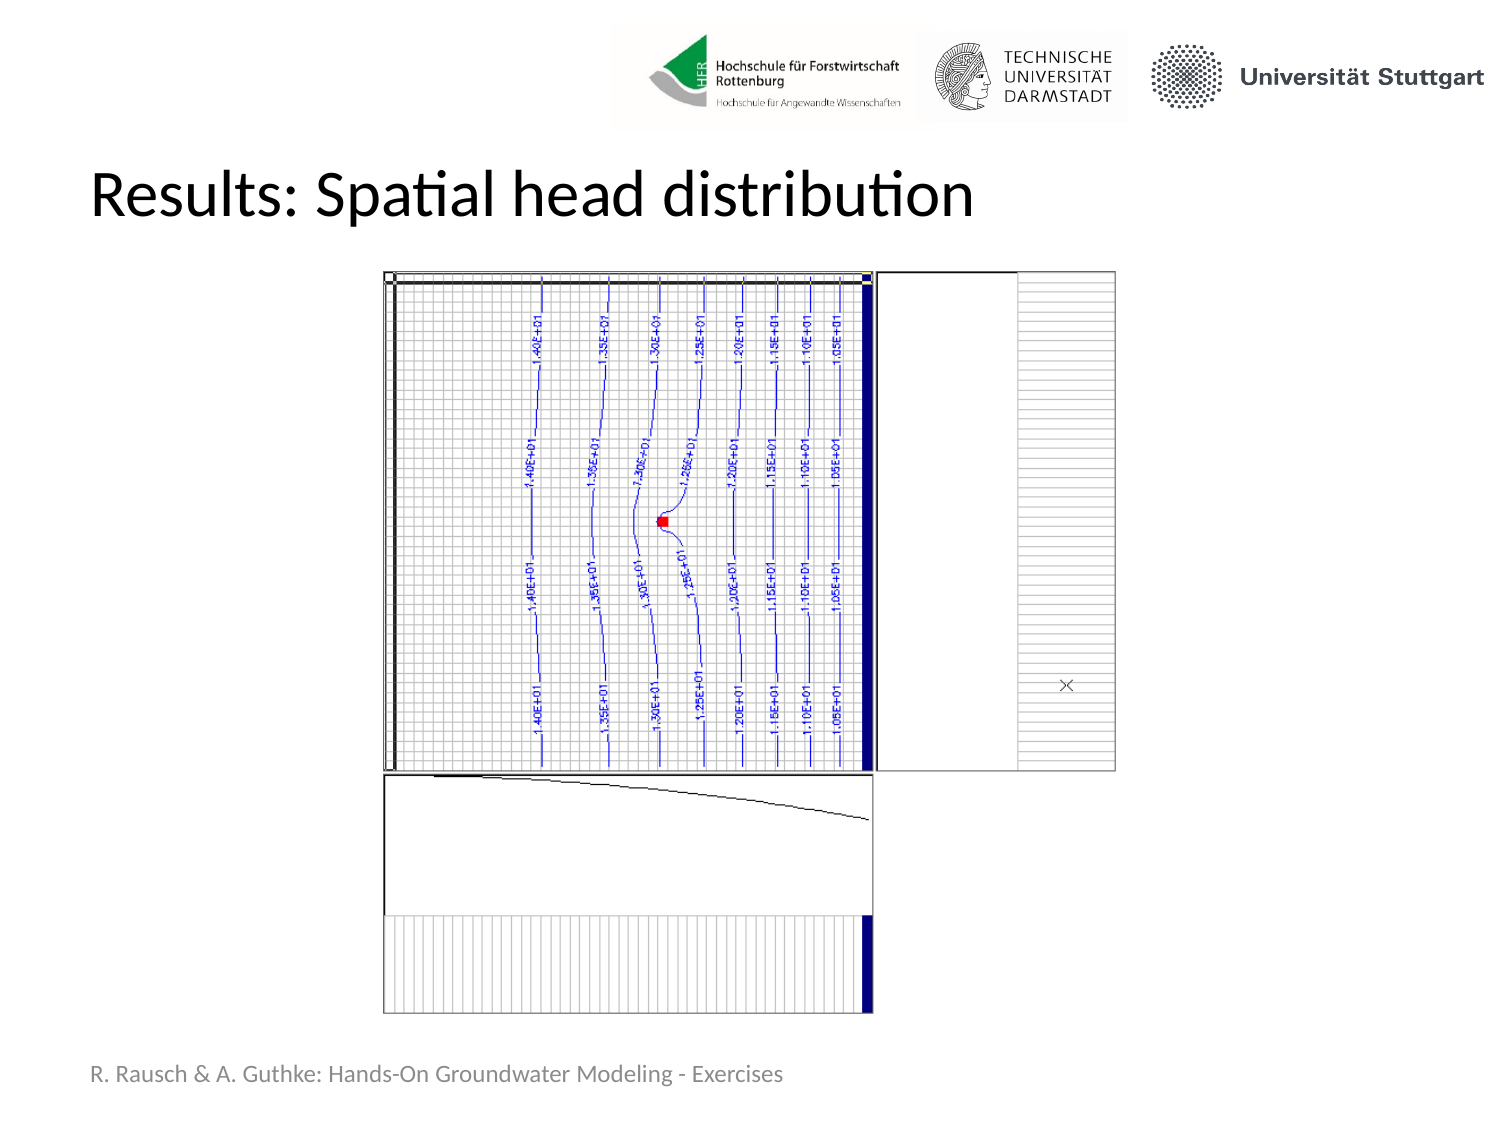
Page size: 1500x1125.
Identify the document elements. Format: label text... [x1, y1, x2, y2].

picture [611, 22, 1129, 131]
slide_number R. Rausch & A. Guthke: Hands-On Groundwater Modeling - Exercises [75, 1042, 916, 1103]
picture [383, 271, 1117, 1015]
picture [1151, 44, 1491, 109]
title Results: Spatial head distribution [75, 136, 1425, 244]
